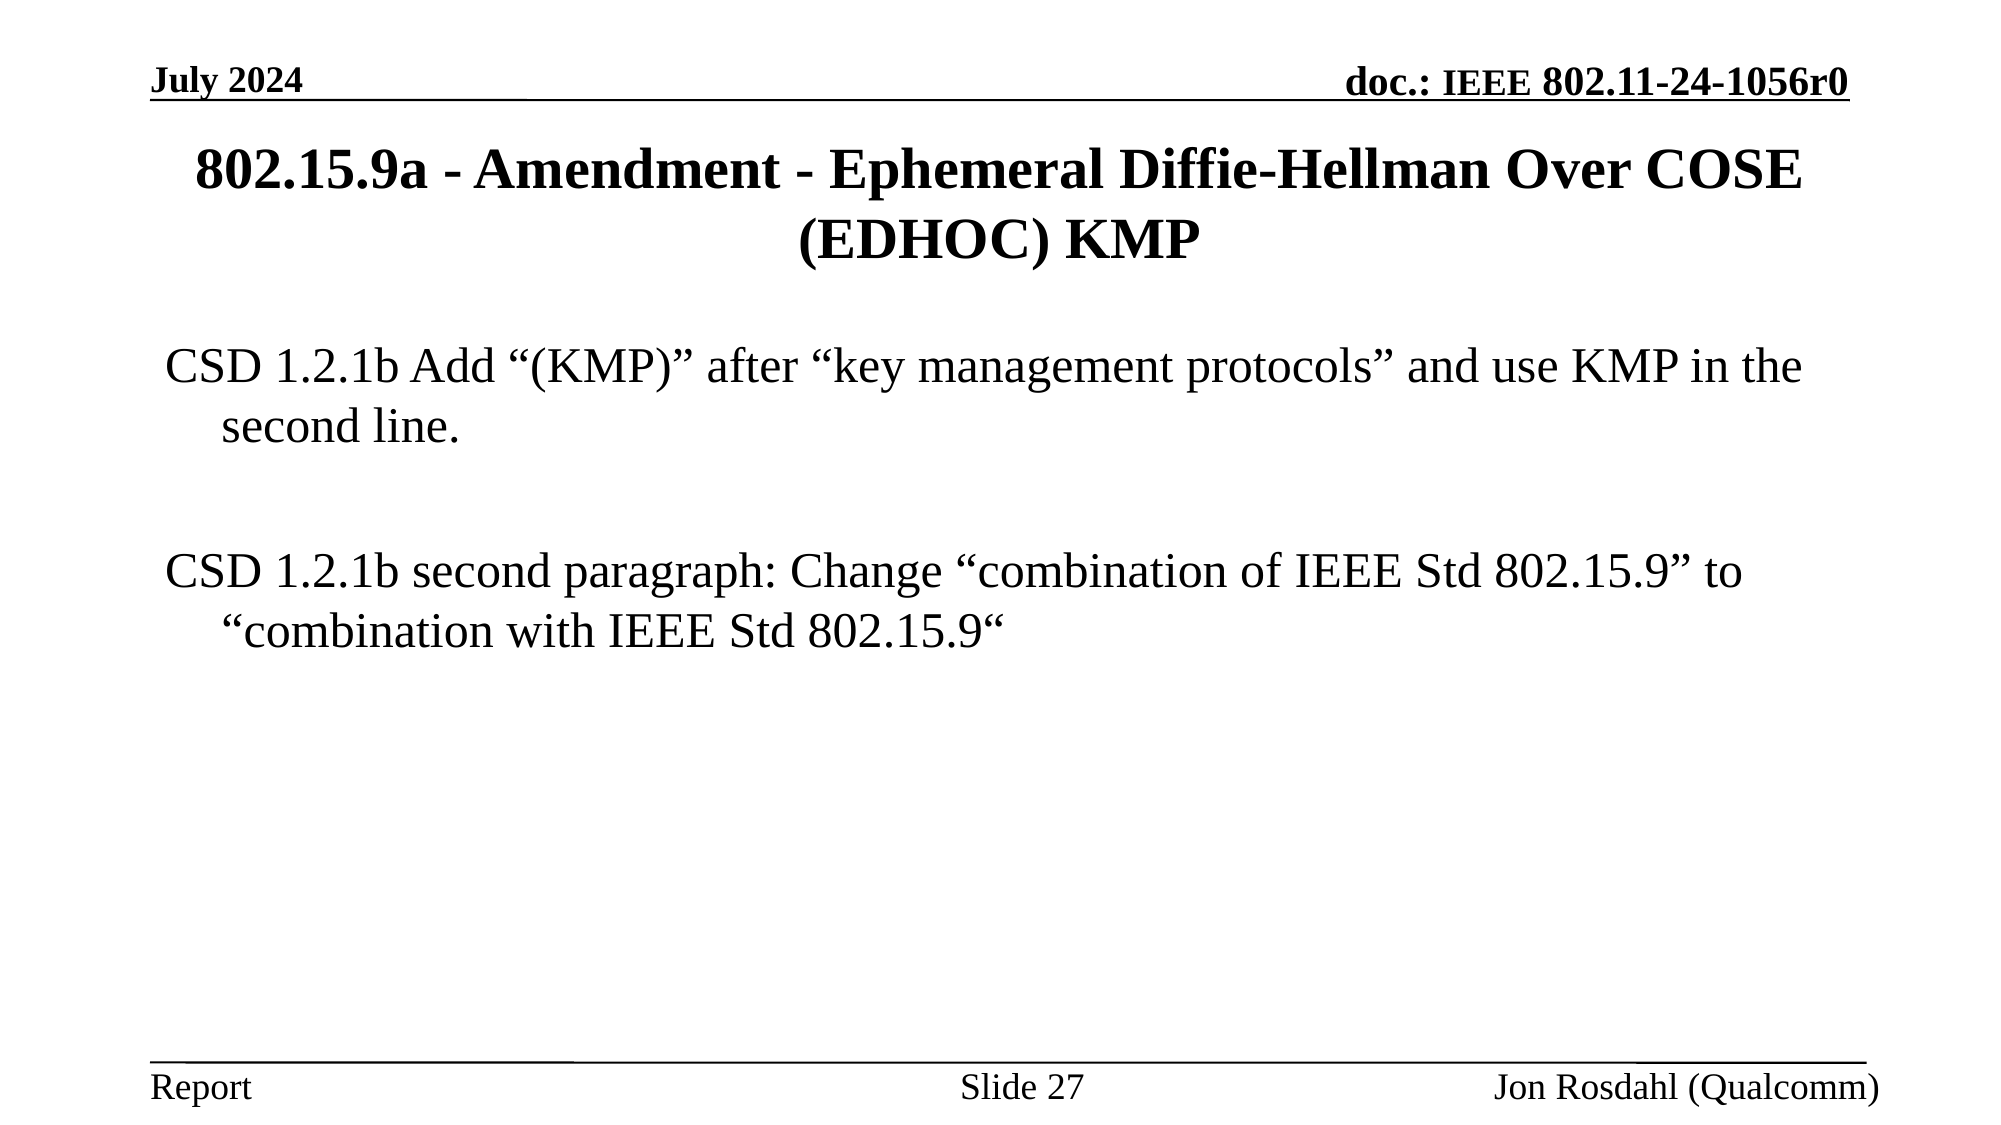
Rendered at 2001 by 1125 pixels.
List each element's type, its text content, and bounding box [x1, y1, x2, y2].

footer Jon Rosdahl (Qualcomm) [1436, 1061, 1881, 1108]
list CSD 1.2.1b Add “(KMP)” after “key management protocols” and use KMP in the second line. CSD 1.2.1b second paragraph: Change “combination of IEEE Std 802.15.9” to “combination with IEEE Std 802.15.9“ [149, 324, 1850, 1000]
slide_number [149, 49, 431, 100]
slide_number Slide 27 [950, 1061, 1095, 1125]
title 802.15.9a - Amendment - Ephemeral Diffie-Hellman Over COSE (EDHOC) KMP [149, 112, 1850, 288]
